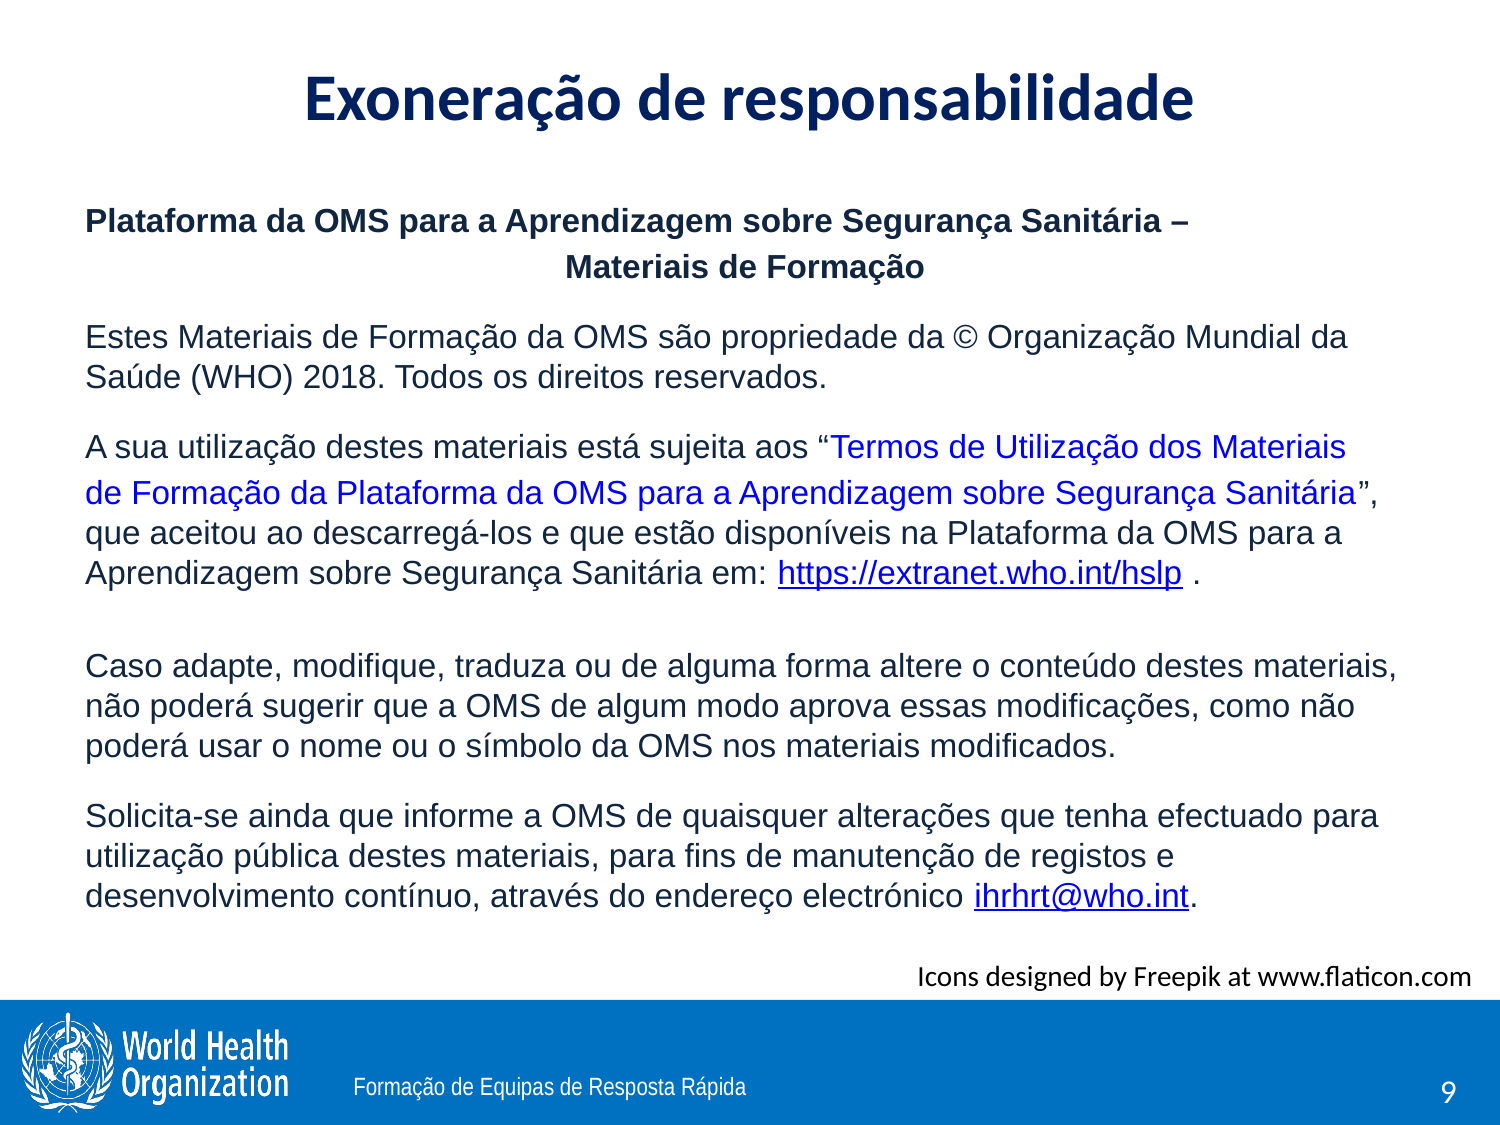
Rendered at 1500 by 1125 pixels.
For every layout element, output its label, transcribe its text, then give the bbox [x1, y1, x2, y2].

picture [21, 1012, 288, 1113]
text_box Plataforma da OMS para a Aprendizagem sobre Segurança Sanitária – Materiais de Formação Estes Materiais de Formação da OMS são propriedade da © Organização Mundial da Saúde (WHO) 2018. Todos os direitos reservados. A sua utilização destes materiais está sujeita aos “Termos de Utilização dos Materiais de Formação da Plataforma da OMS para a Aprendizagem sobre Segurança Sanitária”, que aceitou ao descarregá-los e que estão disponíveis na Plataforma da OMS para a Aprendizagem sobre Segurança Sanitária em: https://extranet.who.int/hslp . Caso adapte, modifique, traduza ou de alguma forma altere o conteúdo destes materiais, não poderá sugerir que a OMS de algum modo aprova essas modificações, como não poderá usar o nome ou o símbolo da OMS nos materiais modificados. Solicita-se ainda que informe a OMS de quaisquer alterações que tenha efectuado para utilização pública destes materiais, para fins de manutenção de registos e desenvolvimento contínuo, através do endereço electrónico ihrhrt@who.int. [70, 191, 1421, 934]
text_box Icons designed by Freepik at www.flaticon.com [678, 949, 1488, 1000]
text_box Exoneração de responsabilidade [74, 0, 1425, 188]
